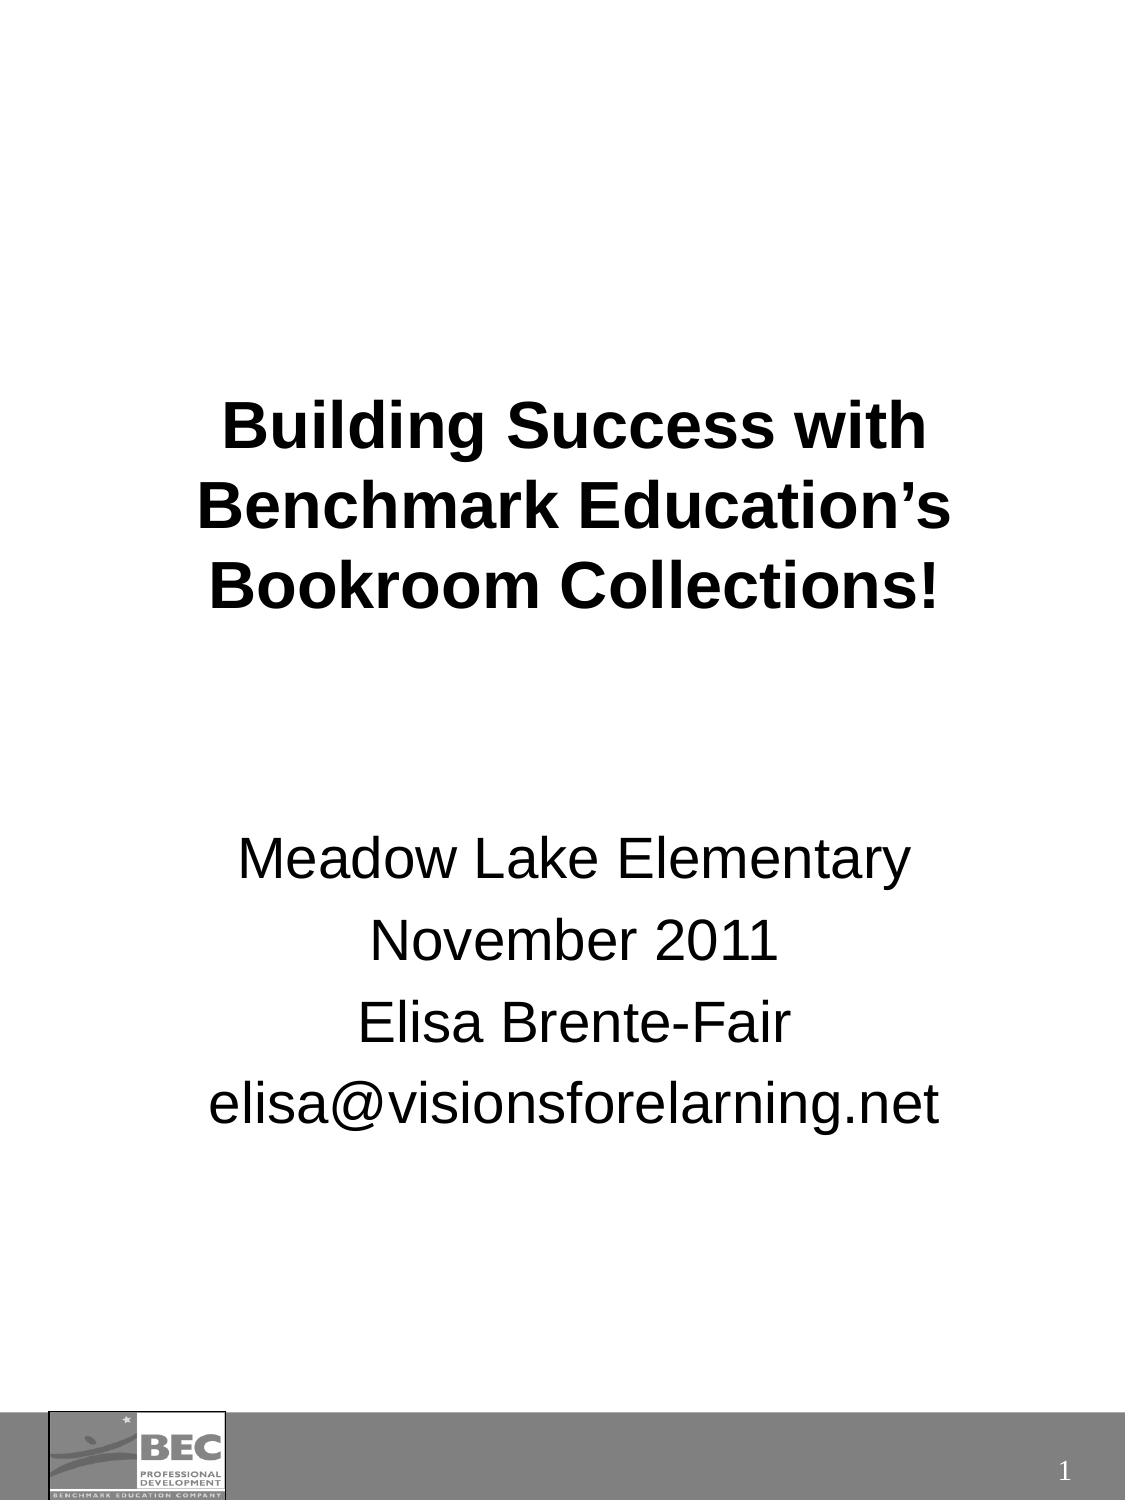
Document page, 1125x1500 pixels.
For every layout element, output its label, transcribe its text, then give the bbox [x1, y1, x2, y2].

slide_number 1 [862, 1443, 1088, 1500]
text_box Building Success with Benchmark Education’s Bookroom Collections! Meadow Lake Elementary November 2011 Elisa Brente-Fair elisa@visionsforelarning.net [87, 374, 1063, 1450]
